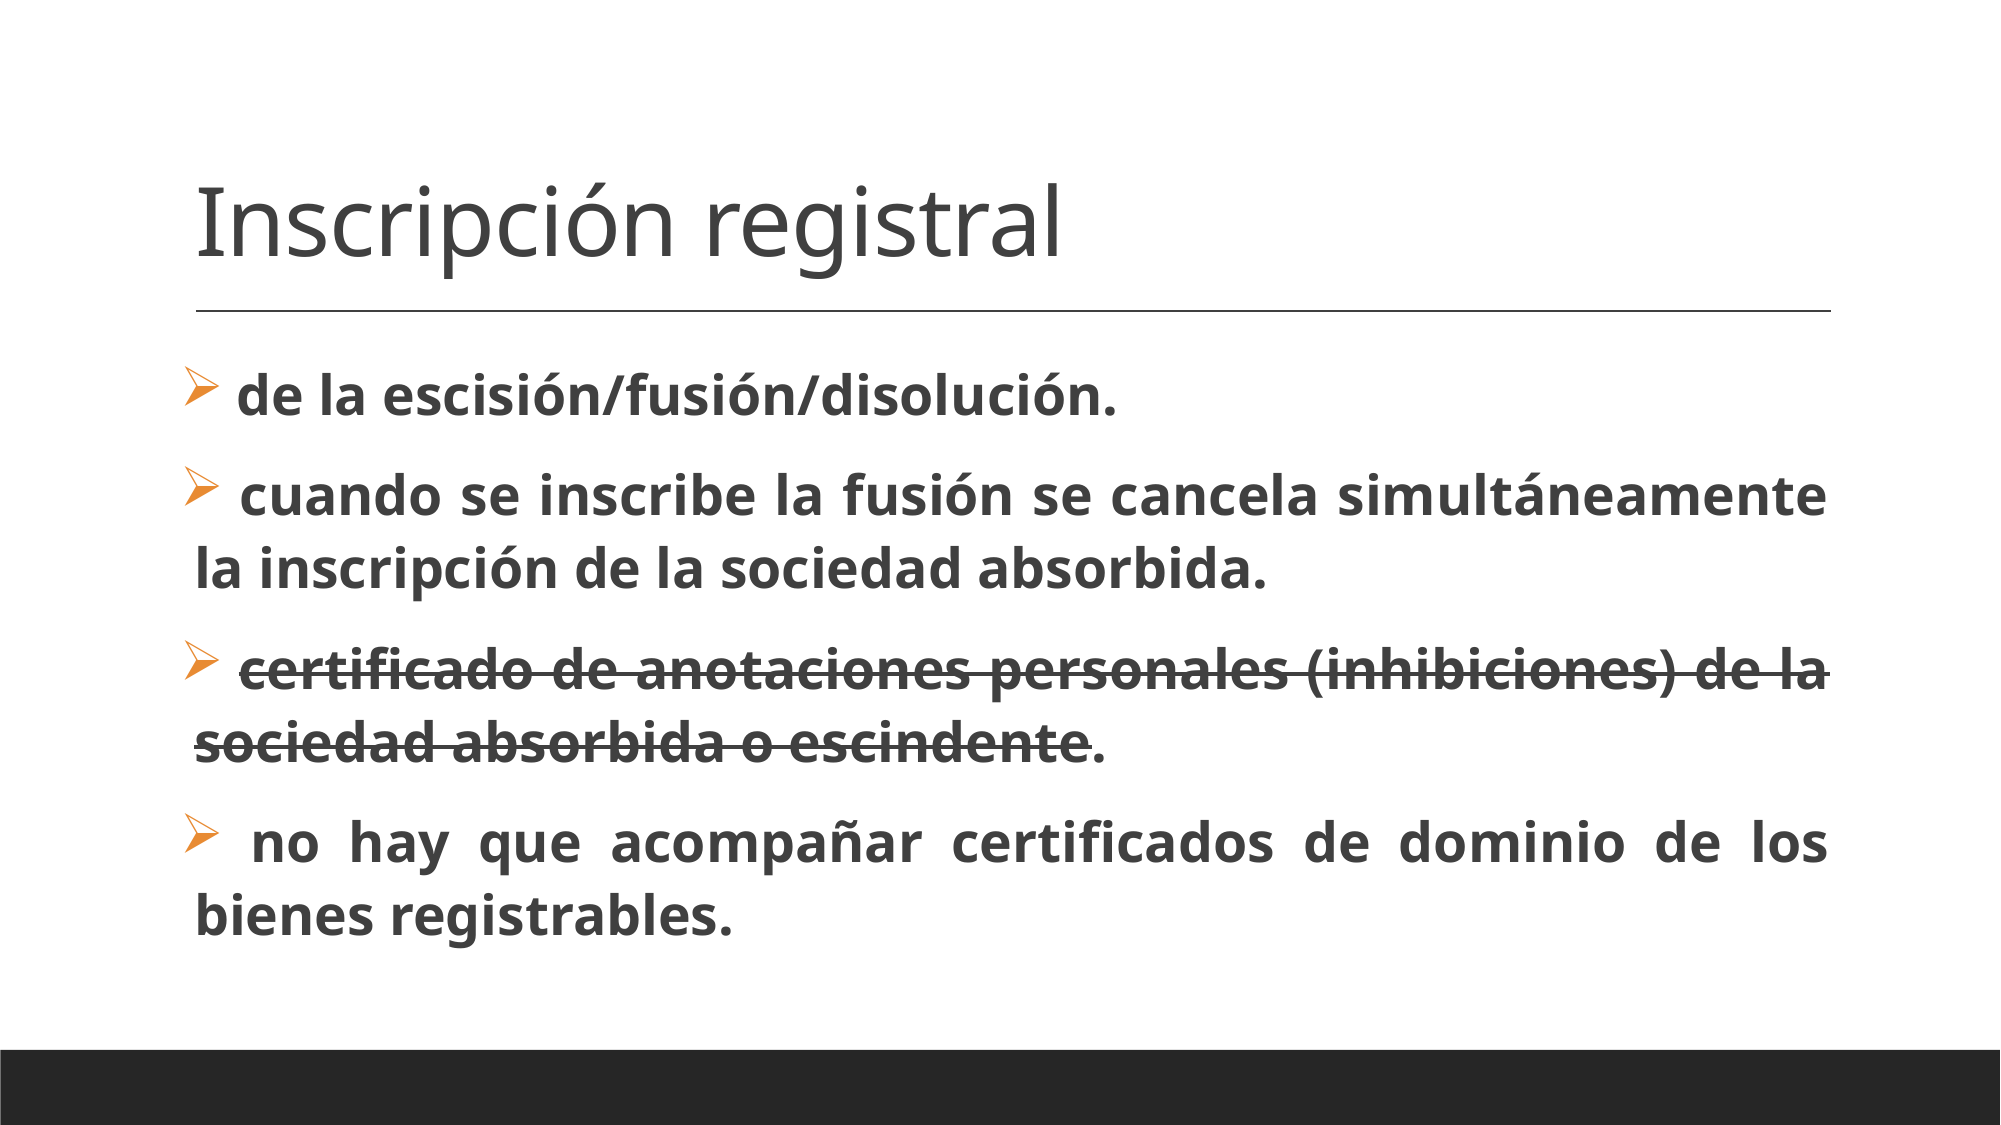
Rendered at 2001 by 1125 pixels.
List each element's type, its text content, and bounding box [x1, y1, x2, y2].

title Inscripción registral [180, 47, 1830, 285]
list de la escisión/fusión/disolución. cuando se inscribe la fusión se cancela simultáneamente la inscripción de la sociedad absorbida. certificado de anotaciones personales (inhibiciones) de la sociedad absorbida o escindente. no hay que acompañar certificados de dominio de los bienes registrables. [180, 345, 1830, 963]
